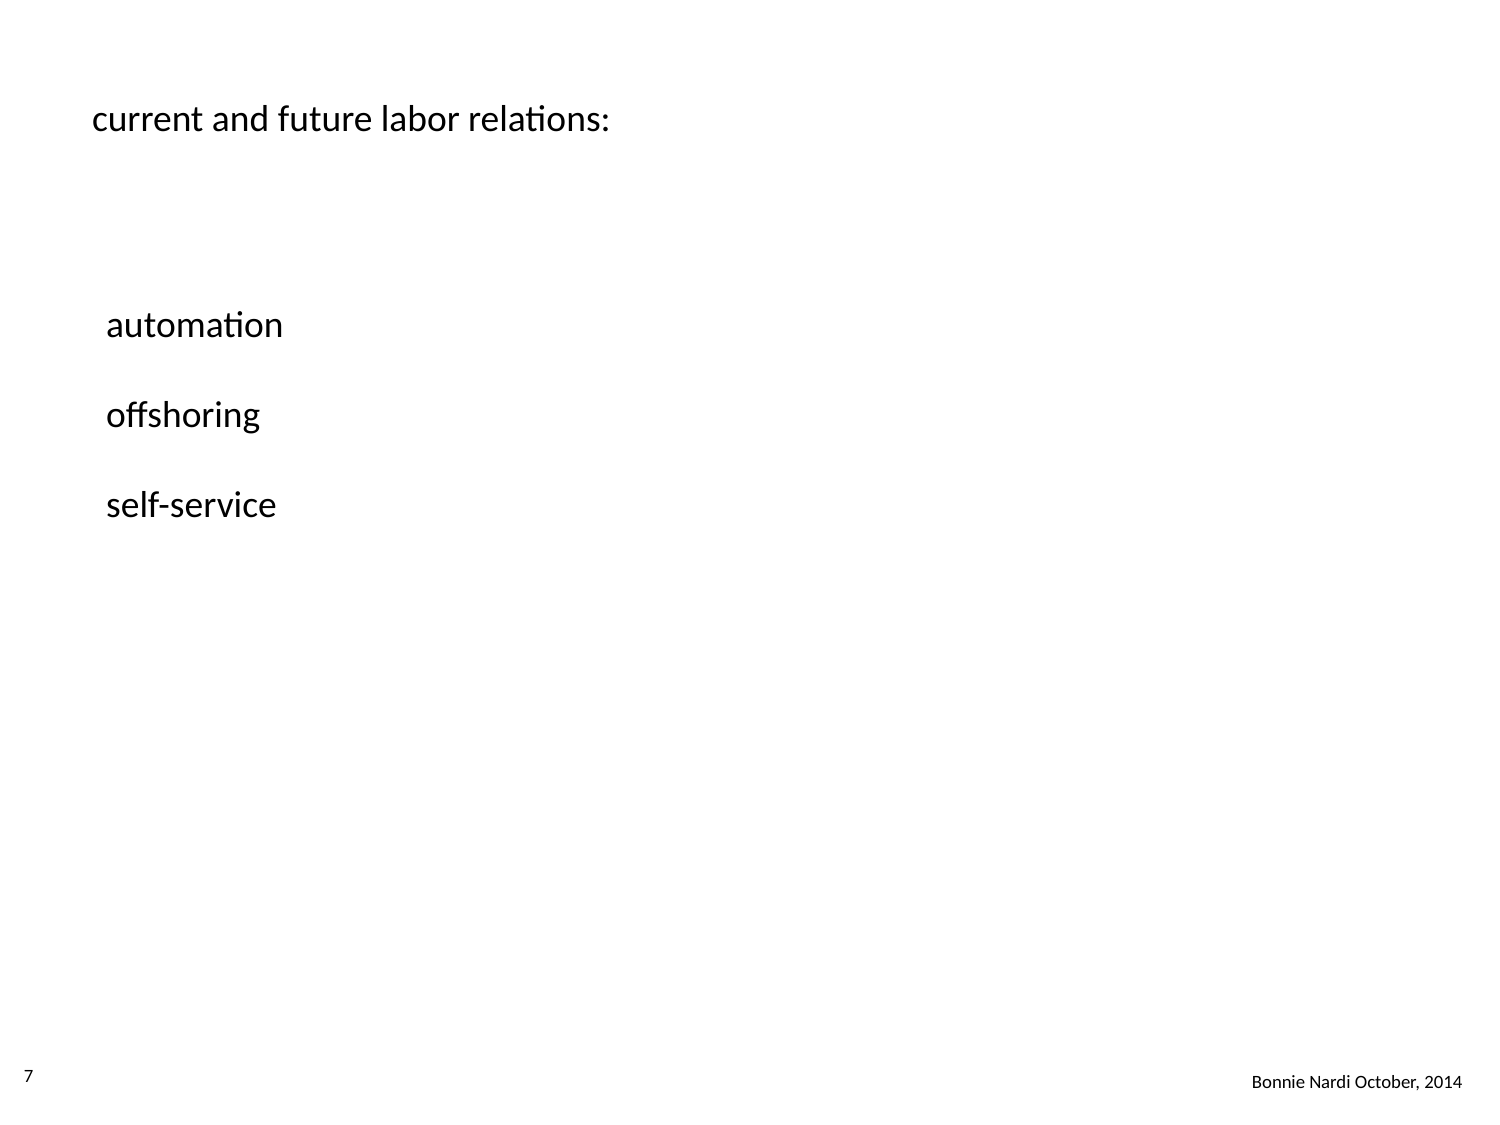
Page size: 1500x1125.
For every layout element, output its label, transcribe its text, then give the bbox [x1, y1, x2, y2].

text_box automation offshoring self-service [91, 247, 1405, 668]
title current and future labor relations: [77, 48, 1353, 186]
text_box Bonnie Nardi October, 2014 [1237, 1061, 1478, 1100]
text_box 7 [9, 1056, 118, 1094]
